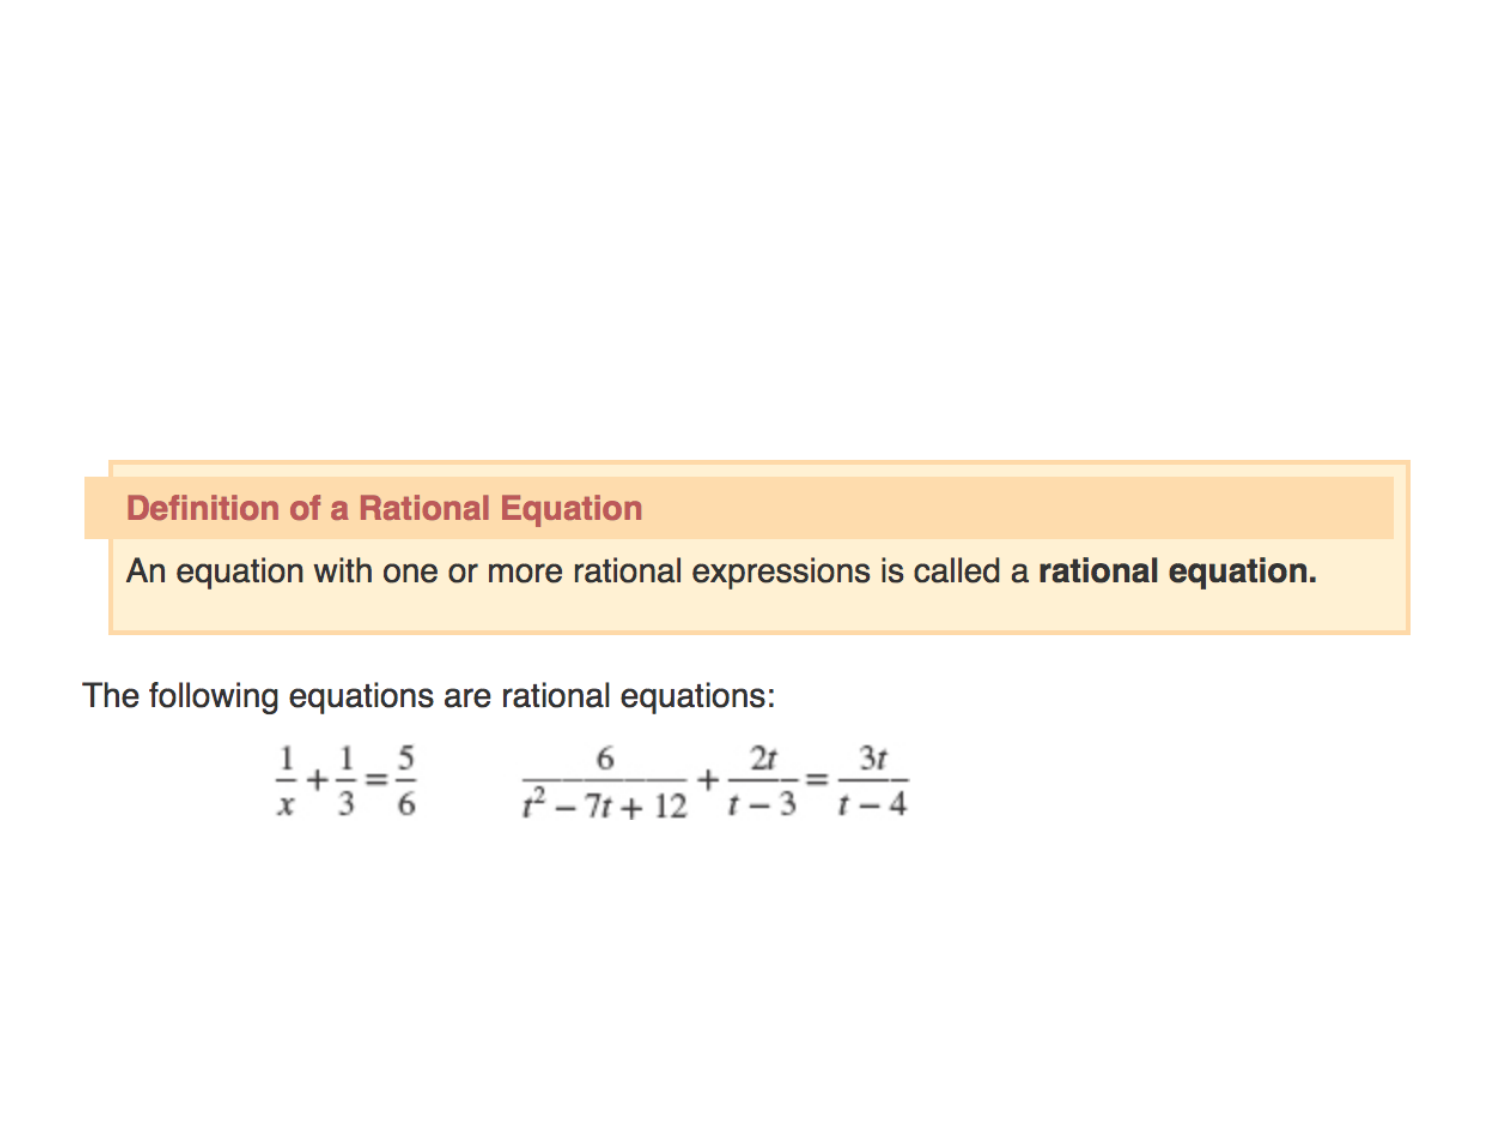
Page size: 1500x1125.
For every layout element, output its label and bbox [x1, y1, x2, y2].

list [74, 262, 1426, 1006]
